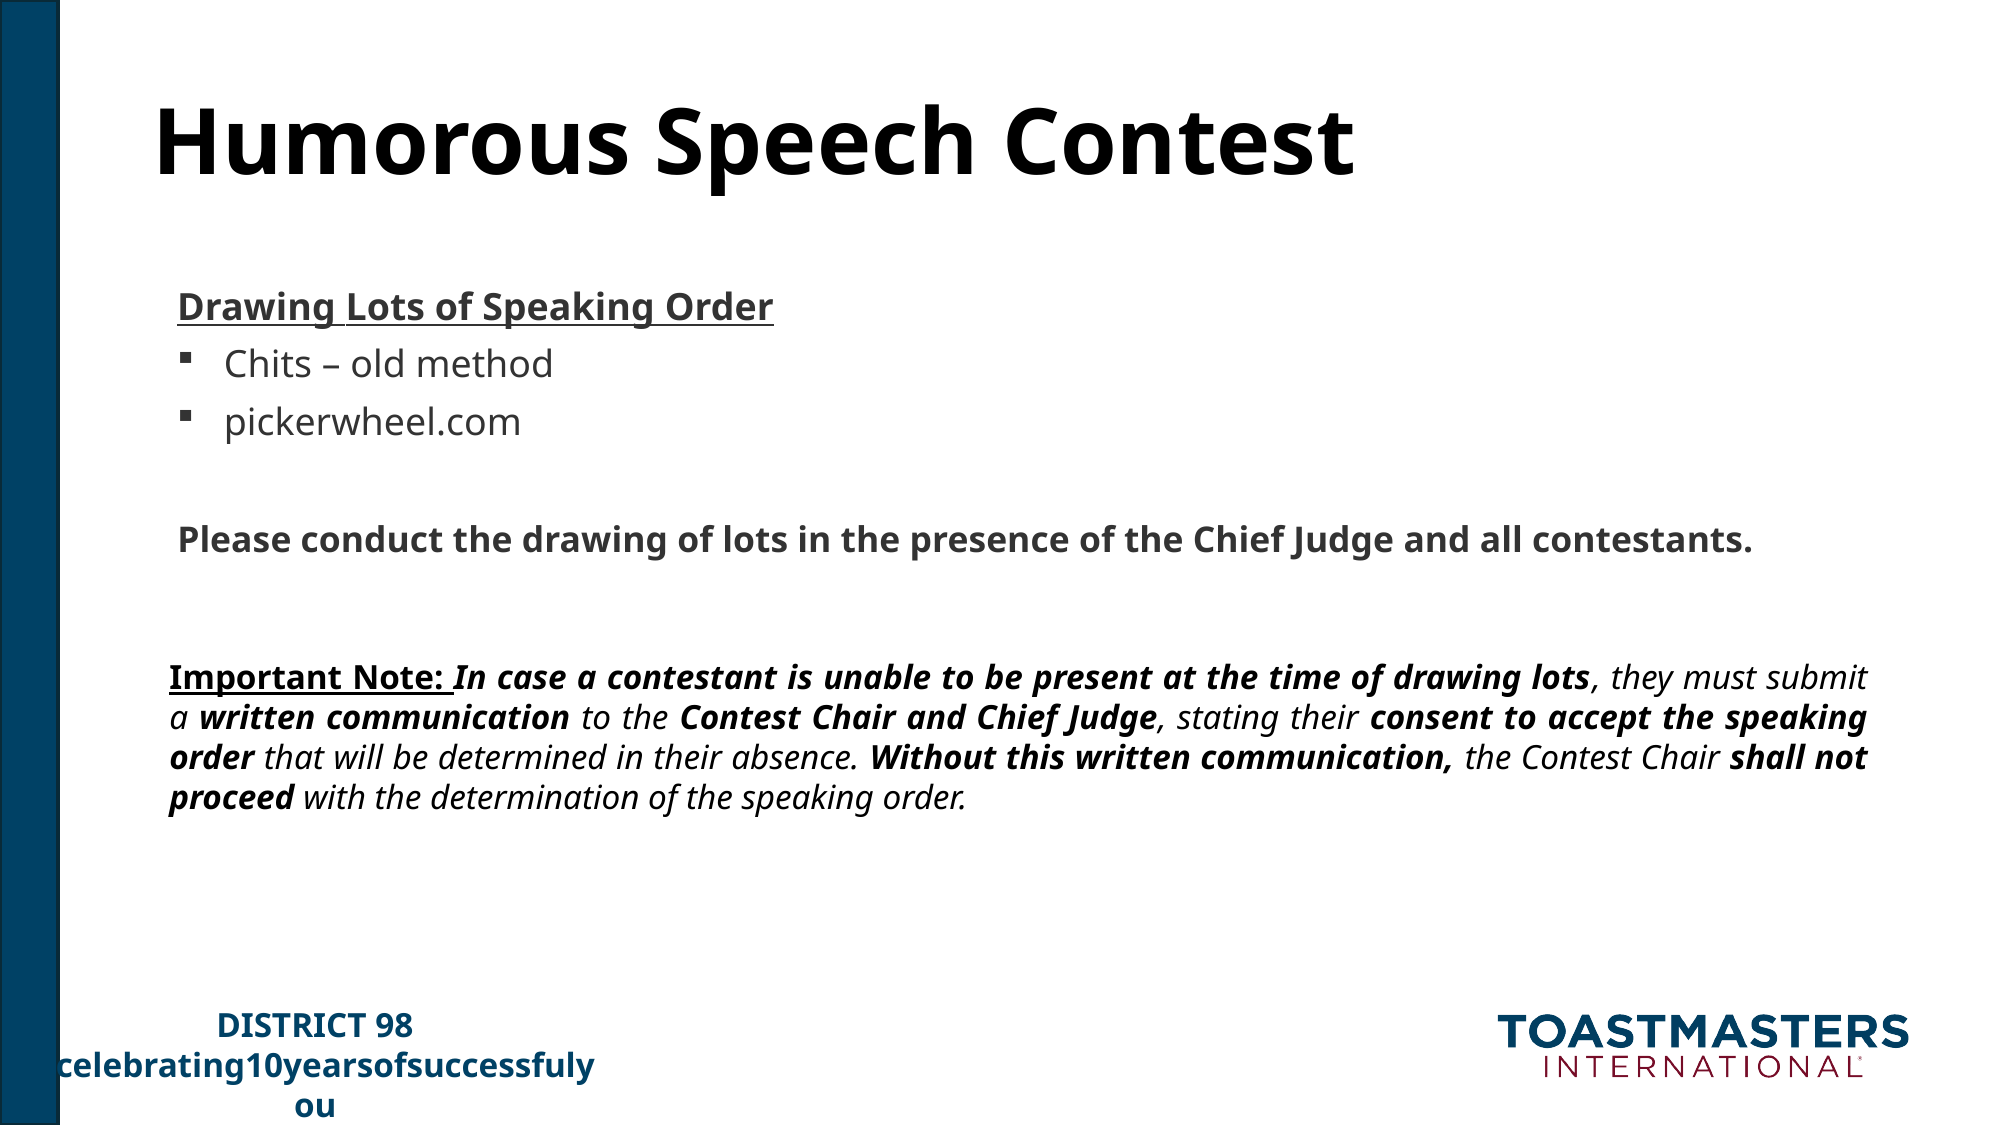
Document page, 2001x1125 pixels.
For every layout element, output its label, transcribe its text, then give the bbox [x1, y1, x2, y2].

picture [1383, 631, 2000, 1125]
title Humorous Speech Contest [137, 59, 1944, 229]
text_box DISTRICT 98 #celebrating10yearsofsuccessfulyou [10, 996, 620, 1125]
text_box [0, 0, 60, 1125]
text_box Please conduct the drawing of lots in the presence of the Chief Judge and all contestants. [175, 514, 1844, 560]
text_box Drawing Lots of Speaking Order Chits – old method pickerwheel.com [175, 268, 854, 443]
text_box Important Note: In case a contestant is unable to be present at the time of drawing lots, they must submit a written communication to the Contest Chair and Chief Judge, stating their consent to accept the speaking order that will be determined in their absence. Without this written communication, the Contest Chair shall not proceed with the determination of the speaking order. [154, 649, 1383, 861]
